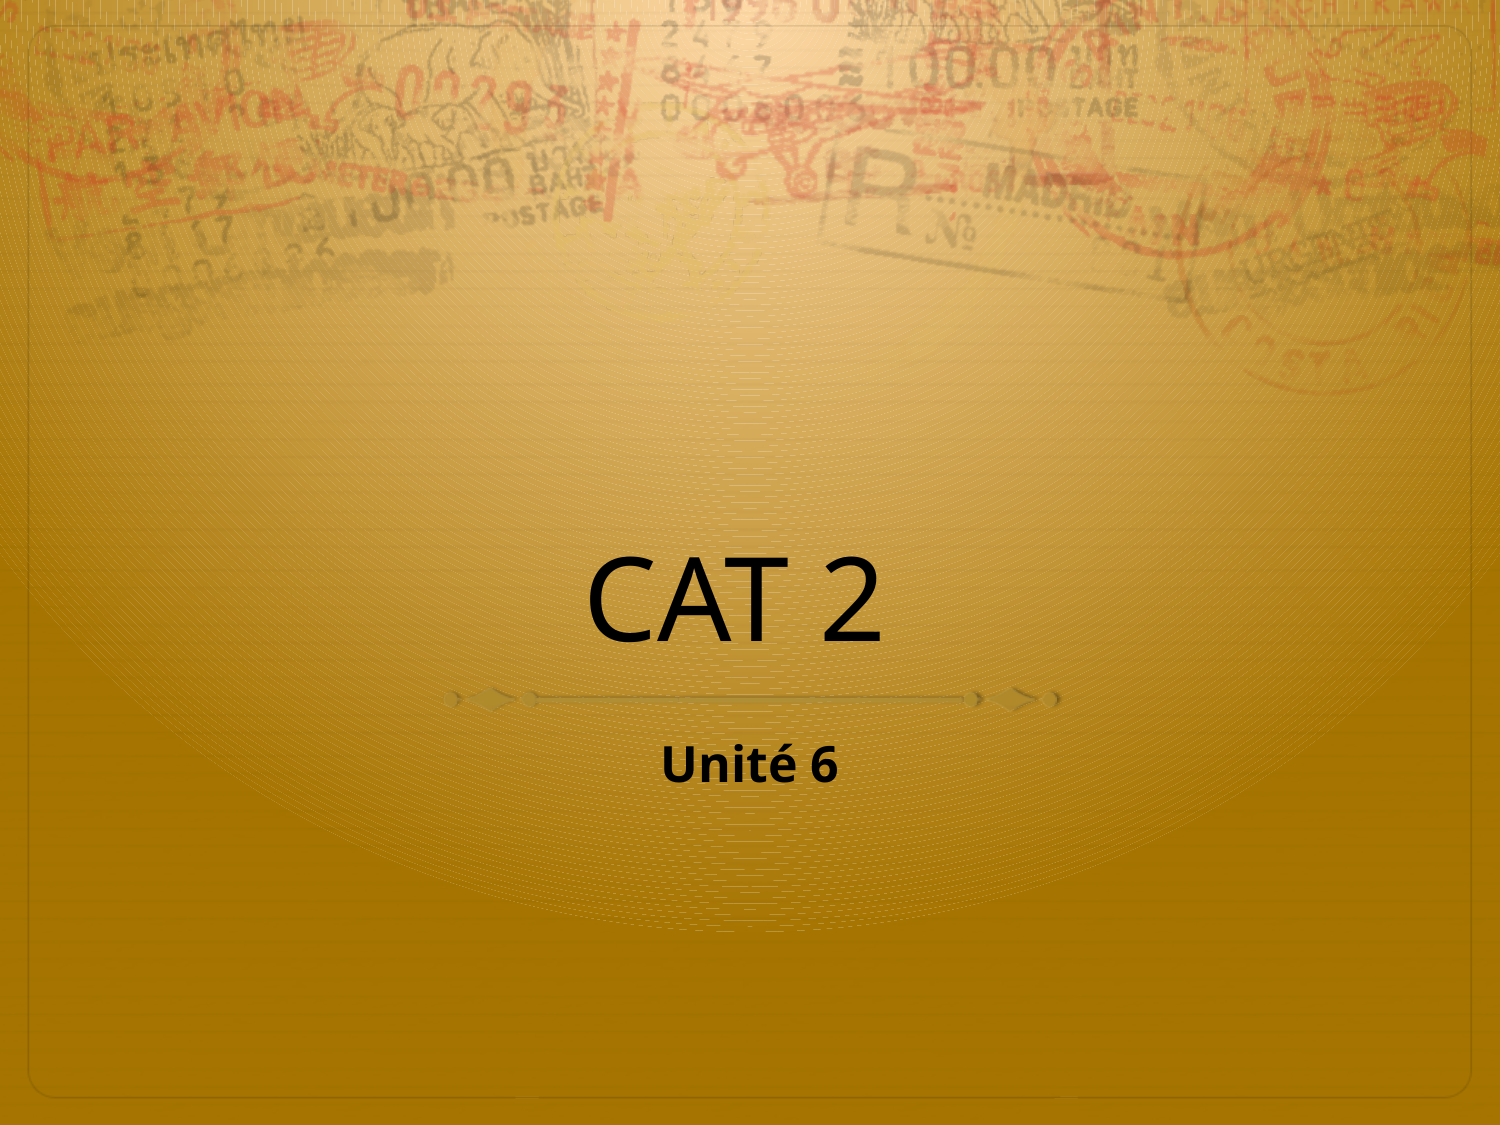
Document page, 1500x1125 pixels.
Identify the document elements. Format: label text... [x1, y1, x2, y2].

picture [0, 0, 1500, 1125]
title CAT 2 [93, 275, 1407, 673]
subtitle Unité 6 [93, 725, 1407, 925]
